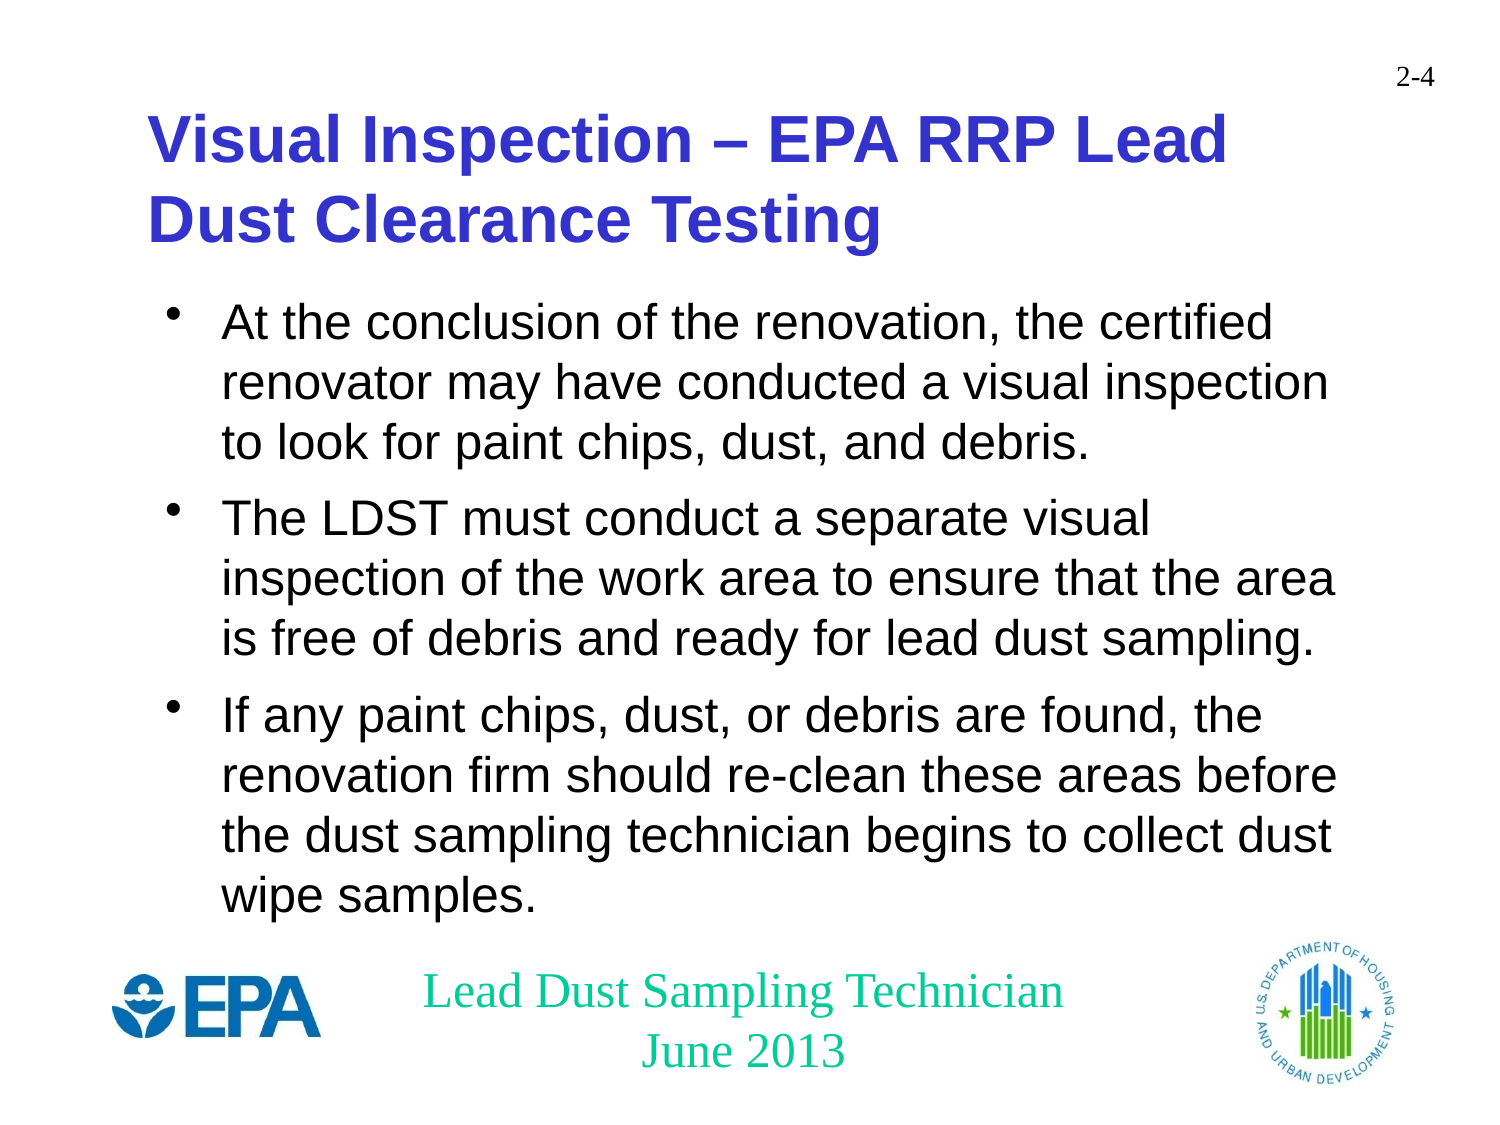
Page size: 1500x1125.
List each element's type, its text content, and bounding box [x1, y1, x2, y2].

picture [1250, 937, 1400, 1088]
picture [112, 974, 321, 1038]
title Visual Inspection – EPA RRP Lead Dust Clearance Testing [132, 82, 1407, 270]
list At the conclusion of the renovation, the certified renovator may have conducted a visual inspection to look for paint chips, dust, and debris. The LDST must conduct a separate visual inspection of the work area to ensure that the area is free of debris and ready for lead dust sampling. If any paint chips, dust, or debris are found, the renovation firm should re-clean these areas before the dust sampling technician begins to collect dust wipe samples. [150, 281, 1357, 932]
